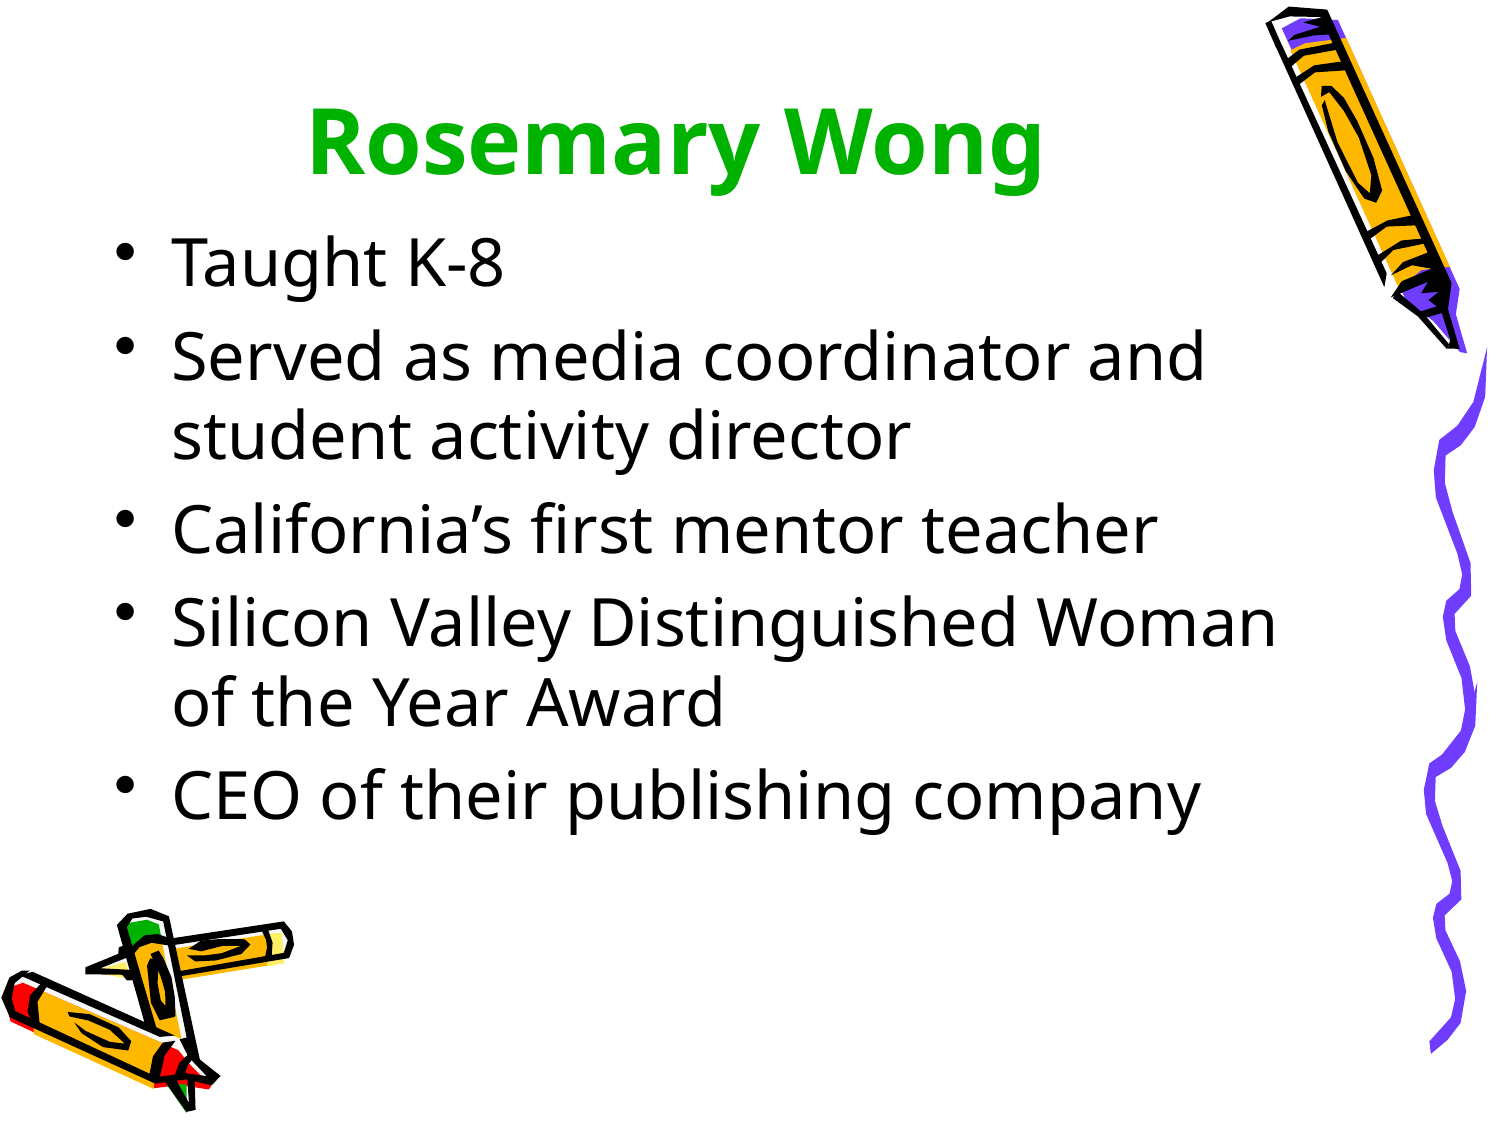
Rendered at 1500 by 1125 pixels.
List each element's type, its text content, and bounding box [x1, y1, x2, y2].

list Taught K-8 Served as media coordinator and student activity director California’s first mentor teacher Silicon Valley Distinguished Woman of the Year Award CEO of their publishing company [99, 212, 1363, 813]
title Rosemary Wong [112, 24, 1240, 201]
